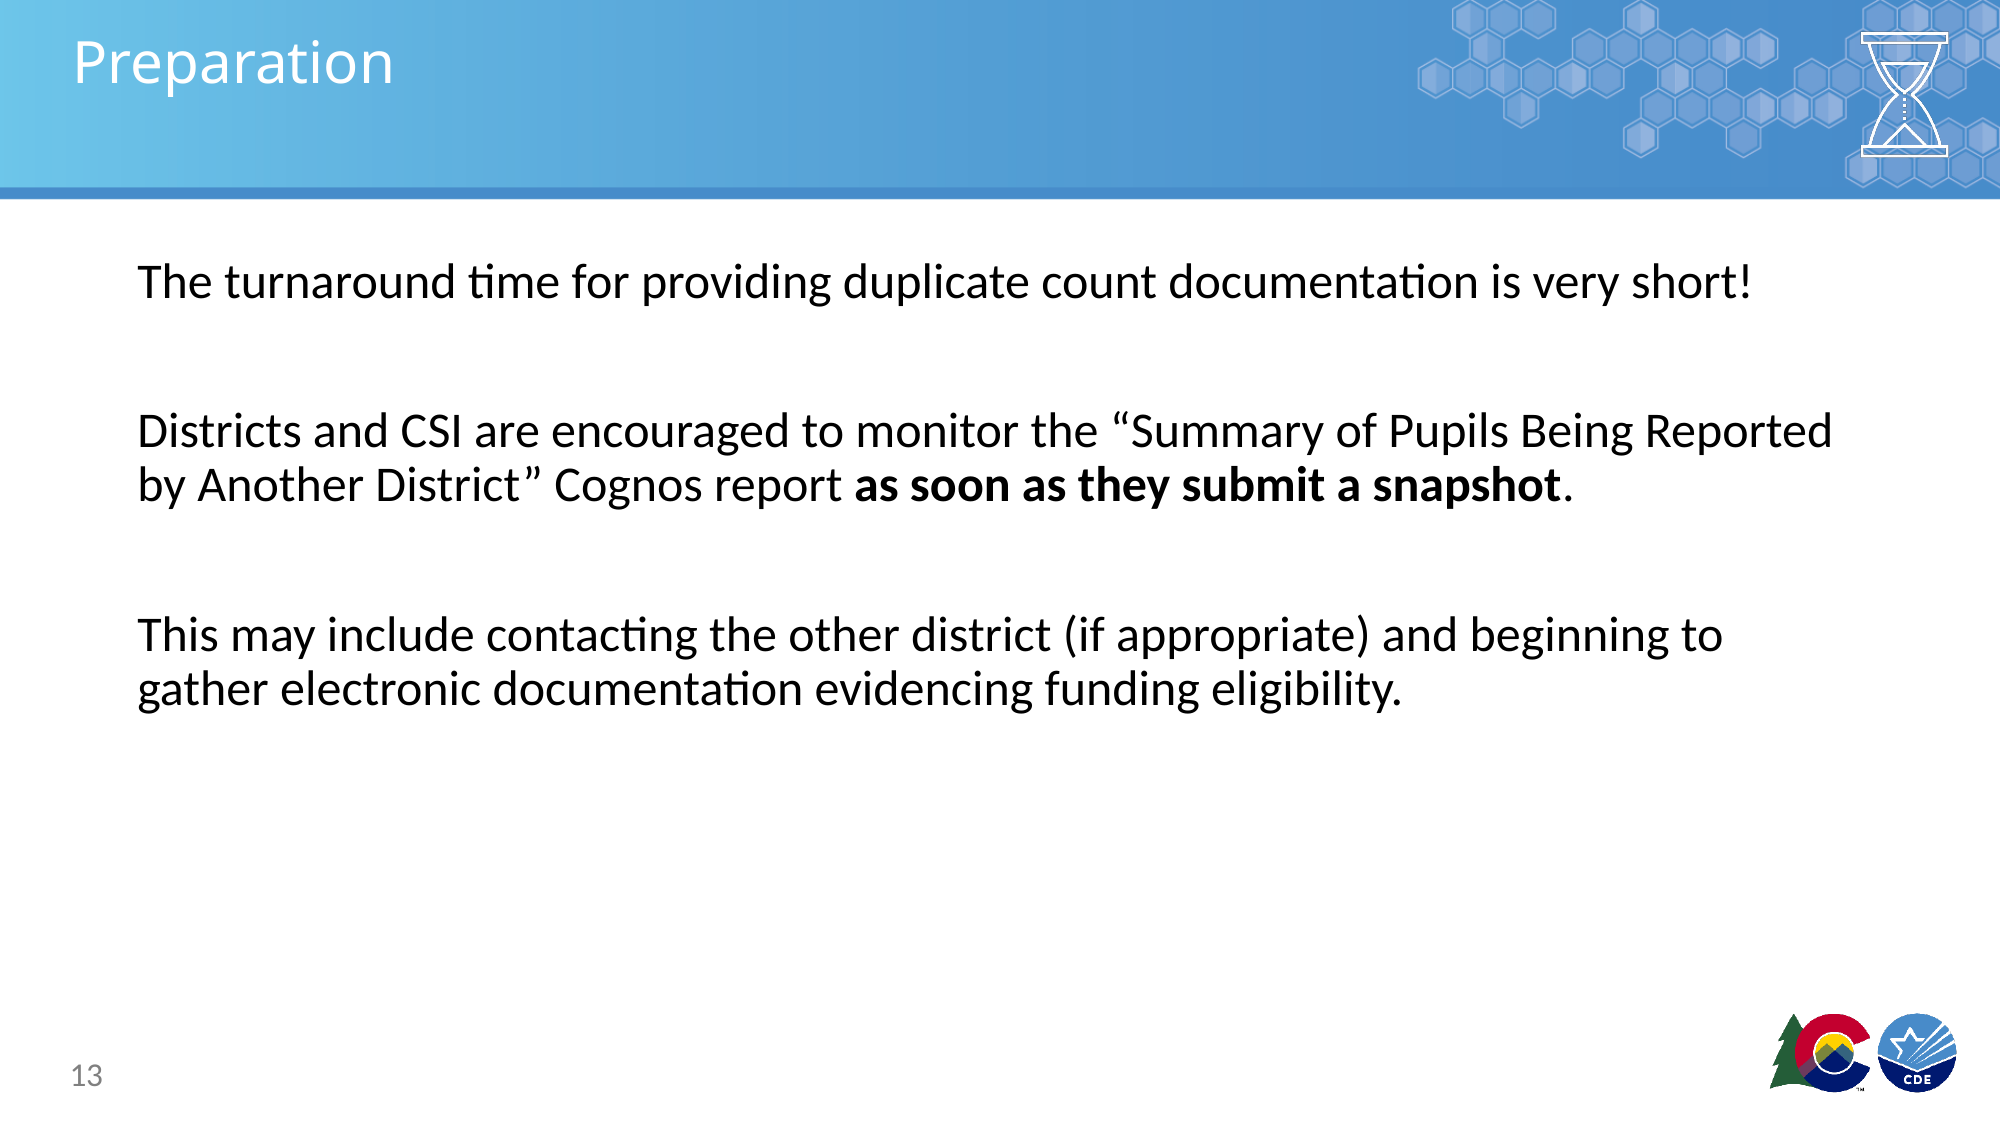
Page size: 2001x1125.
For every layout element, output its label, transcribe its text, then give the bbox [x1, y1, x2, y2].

list The turnaround time for providing duplicate count documentation is very short! Districts and CSI are encouraged to monitor the “Summary of Pupils Being Reported by Another District” Cognos report as soon as they submit a snapshot. This may include contacting the other district (if appropriate) and beginning to gather electronic documentation evidencing funding eligibility. [137, 254, 1863, 969]
slide_number 13 [54, 1042, 505, 1103]
picture [0, 0, 2000, 200]
title Preparation [72, 33, 1396, 182]
picture [1768, 1012, 1957, 1093]
